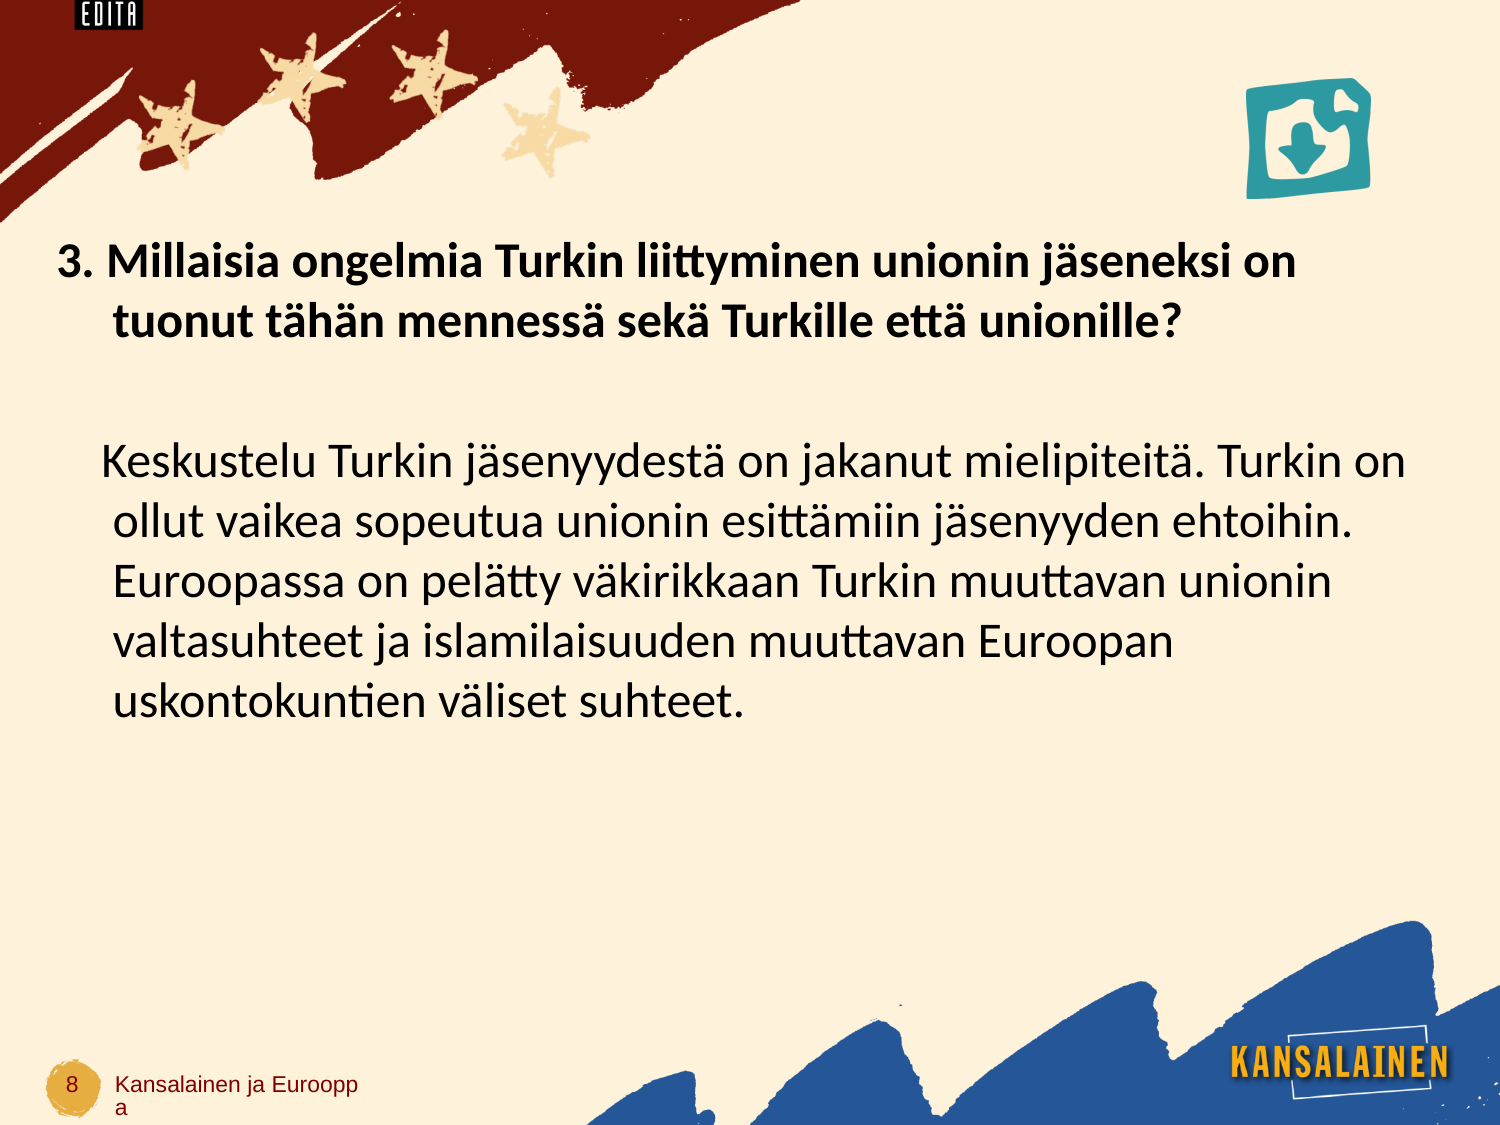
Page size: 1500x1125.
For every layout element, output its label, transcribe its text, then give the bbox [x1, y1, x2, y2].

picture [0, 0, 1500, 1125]
list 3. Millaisia ongelmia Turkin liittyminen unionin jäseneksi on tuonut tähän mennessä sekä Turkille että unionille? Keskustelu Turkin jäsenyydestä on jakanut mielipiteitä. Turkin on ollut vaikea sopeutua unionin esittämiin jäsenyyden ehtoihin. Euroopassa on pelätty väkirikkaan Turkin muuttavan unionin valtasuhteet ja islamilaisuuden muuttavan Euroopan uskontokuntien väliset suhteet. [41, 219, 1424, 1088]
slide_number 8 [37, 1062, 99, 1125]
footer Kansalainen ja Eurooppa [99, 1062, 376, 1125]
